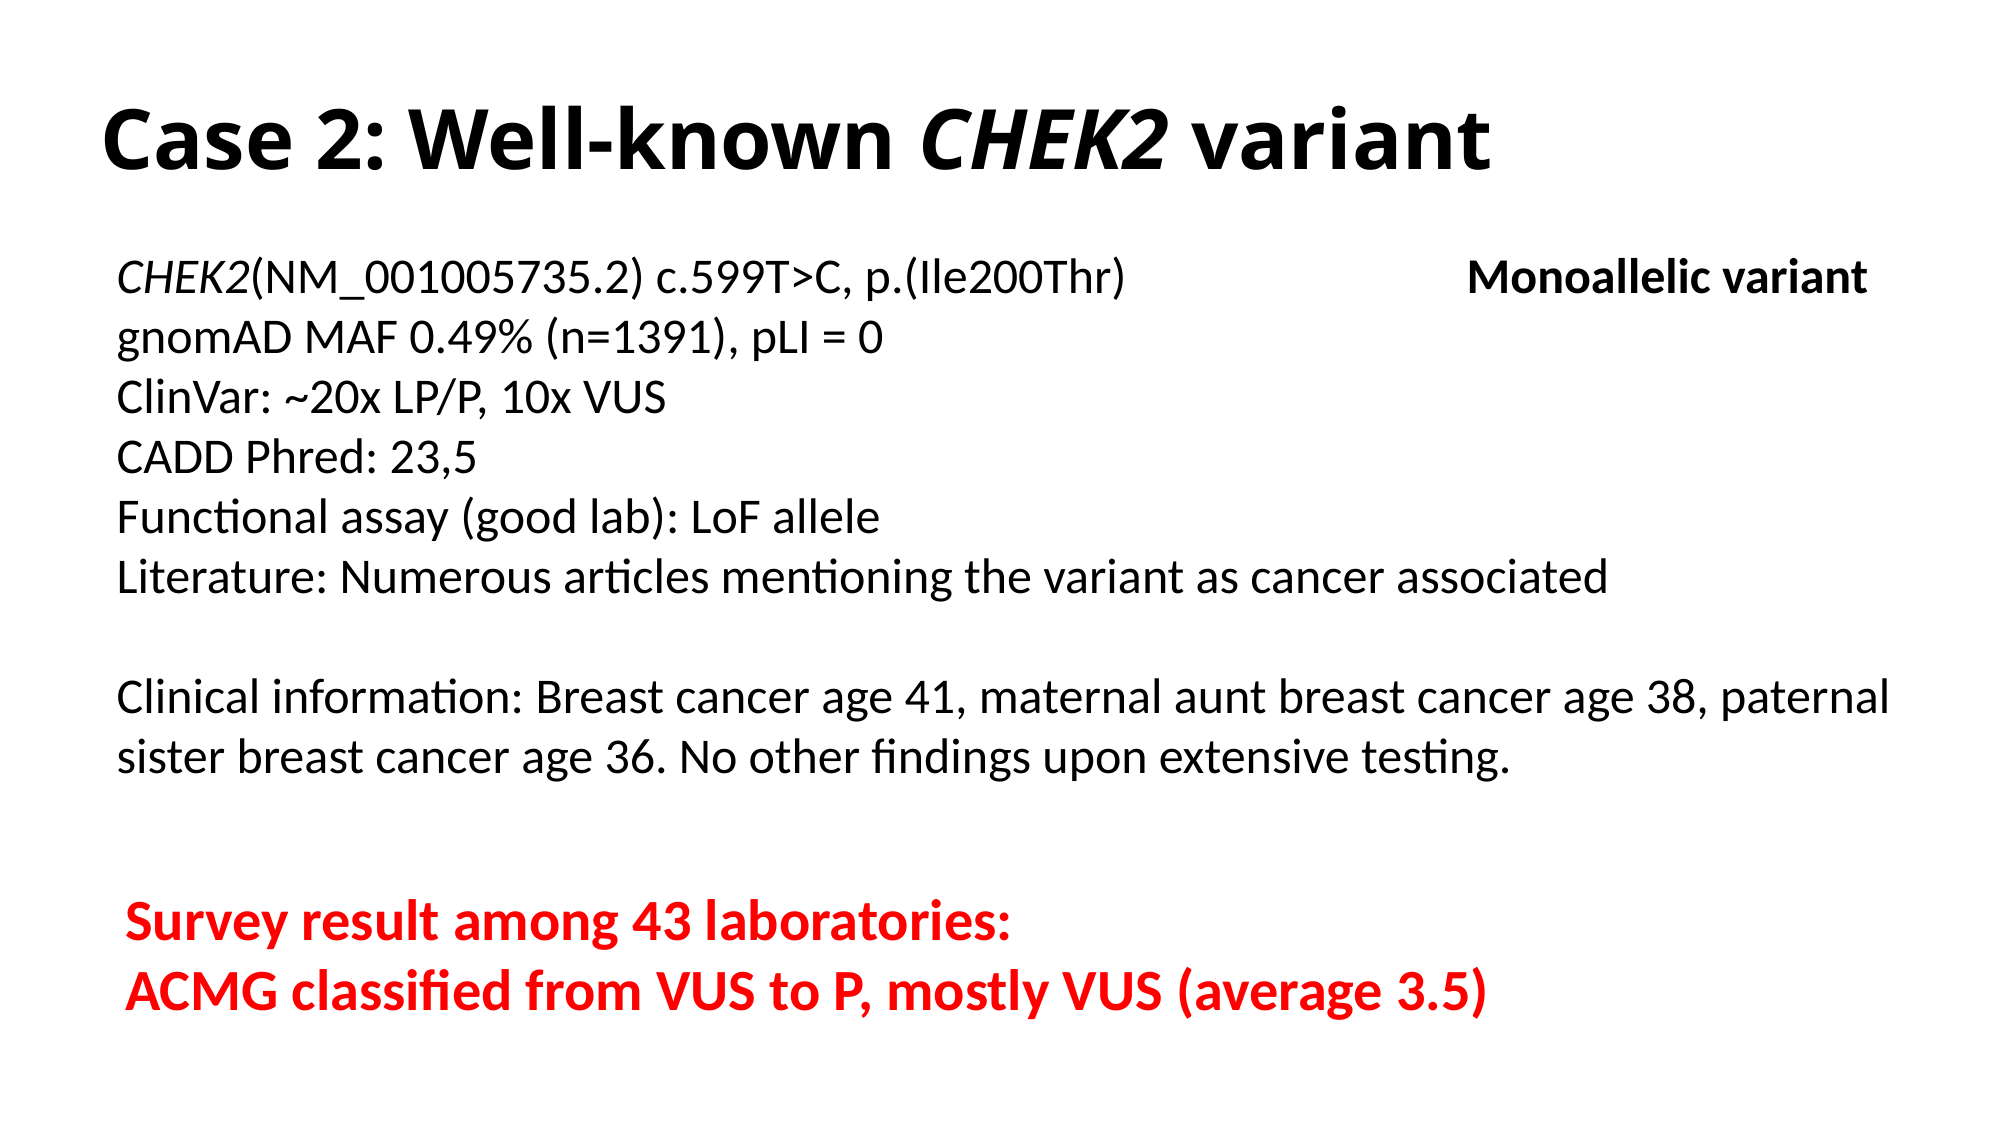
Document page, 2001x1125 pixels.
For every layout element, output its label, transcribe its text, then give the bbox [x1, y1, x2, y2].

title Case 2: Well-known CHEK2 variant [85, 33, 1811, 252]
text_box Survey result among 43 laboratories: ACMG classified from VUS to P, mostly VUS (average 3.5) [110, 874, 1505, 1100]
text_box CHEK2(NM_001005735.2) c.599T>C, p.(Ile200Thr) Monoallelic variant gnomAD MAF 0.49% (n=1391), pLI = 0 ClinVar: ~20x LP/P, 10x VUS CADD Phred: 23,5 Functional assay (good lab): LoF allele Literature: Numerous articles mentioning the variant as cancer associated Clinical information: Breast cancer age 41, maternal aunt breast cancer age 38, paternal sister breast cancer age 36. No other findings upon extensive testing. [101, 236, 1958, 792]
